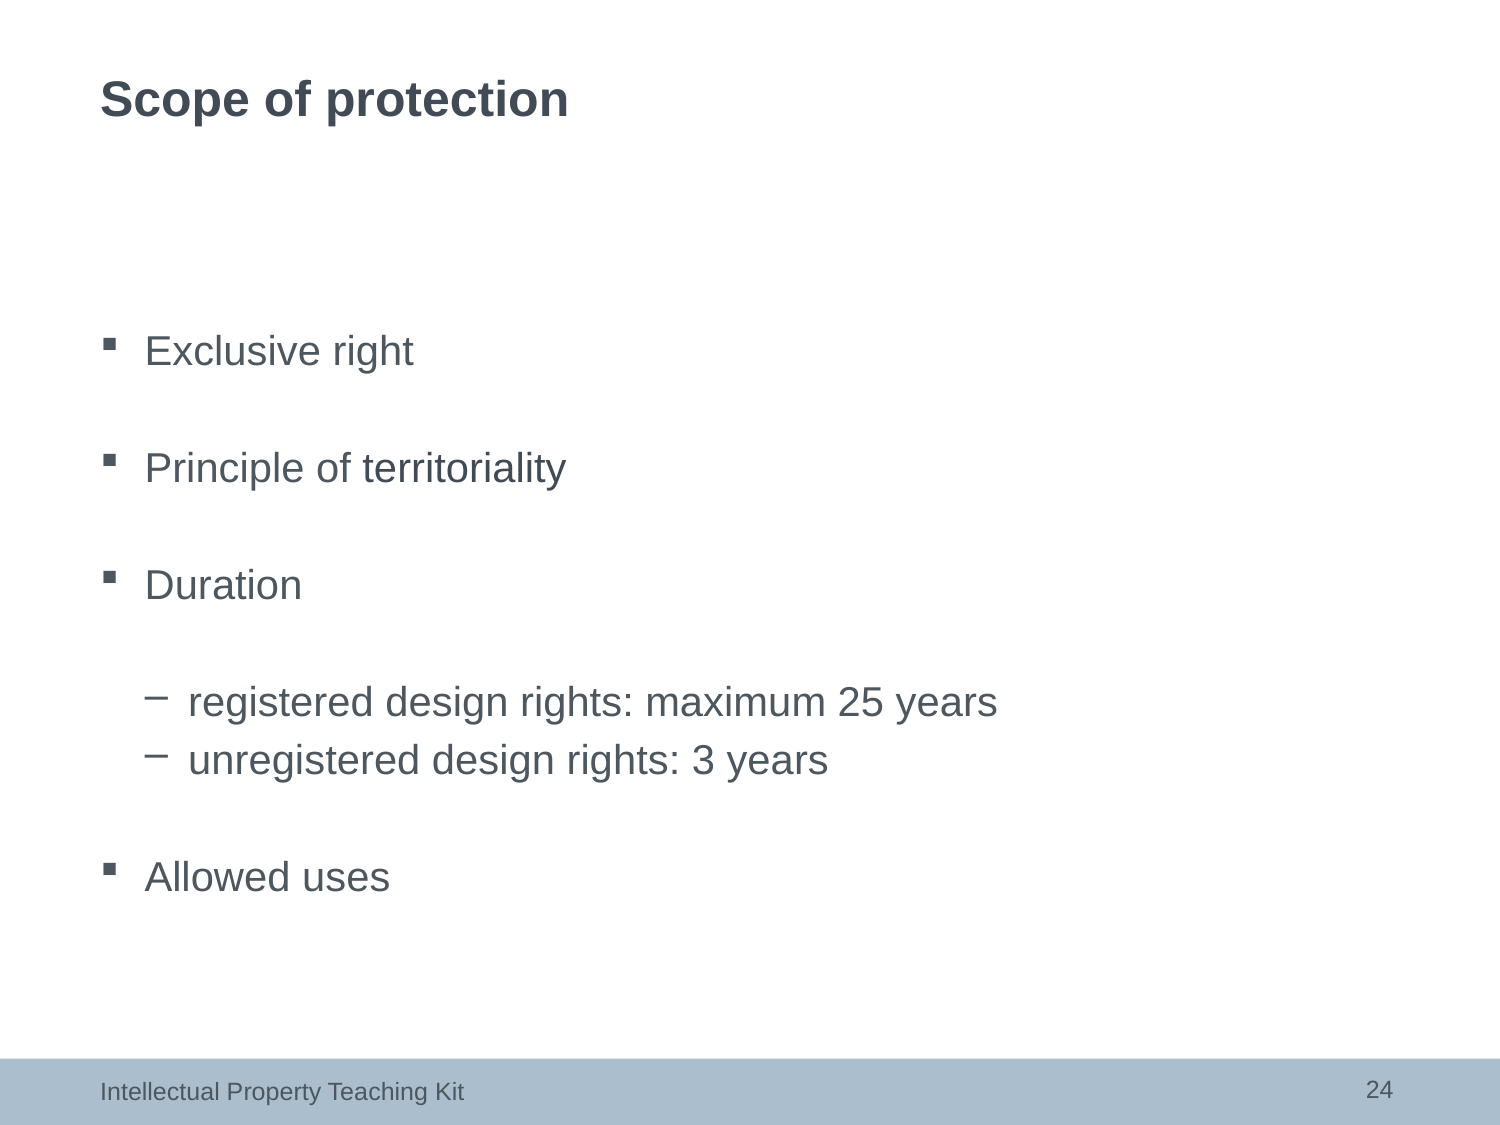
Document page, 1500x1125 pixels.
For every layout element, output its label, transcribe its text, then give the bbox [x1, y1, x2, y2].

list Exclusive right Principle of territoriality Duration registered design rights: maximum 25 years unregistered design rights: 3 years Allowed uses [100, 265, 1400, 999]
title Scope of protection [100, 66, 1400, 221]
footer Intellectual Property Teaching Kit [100, 1074, 988, 1125]
text_box 24 [1269, 1070, 1394, 1106]
